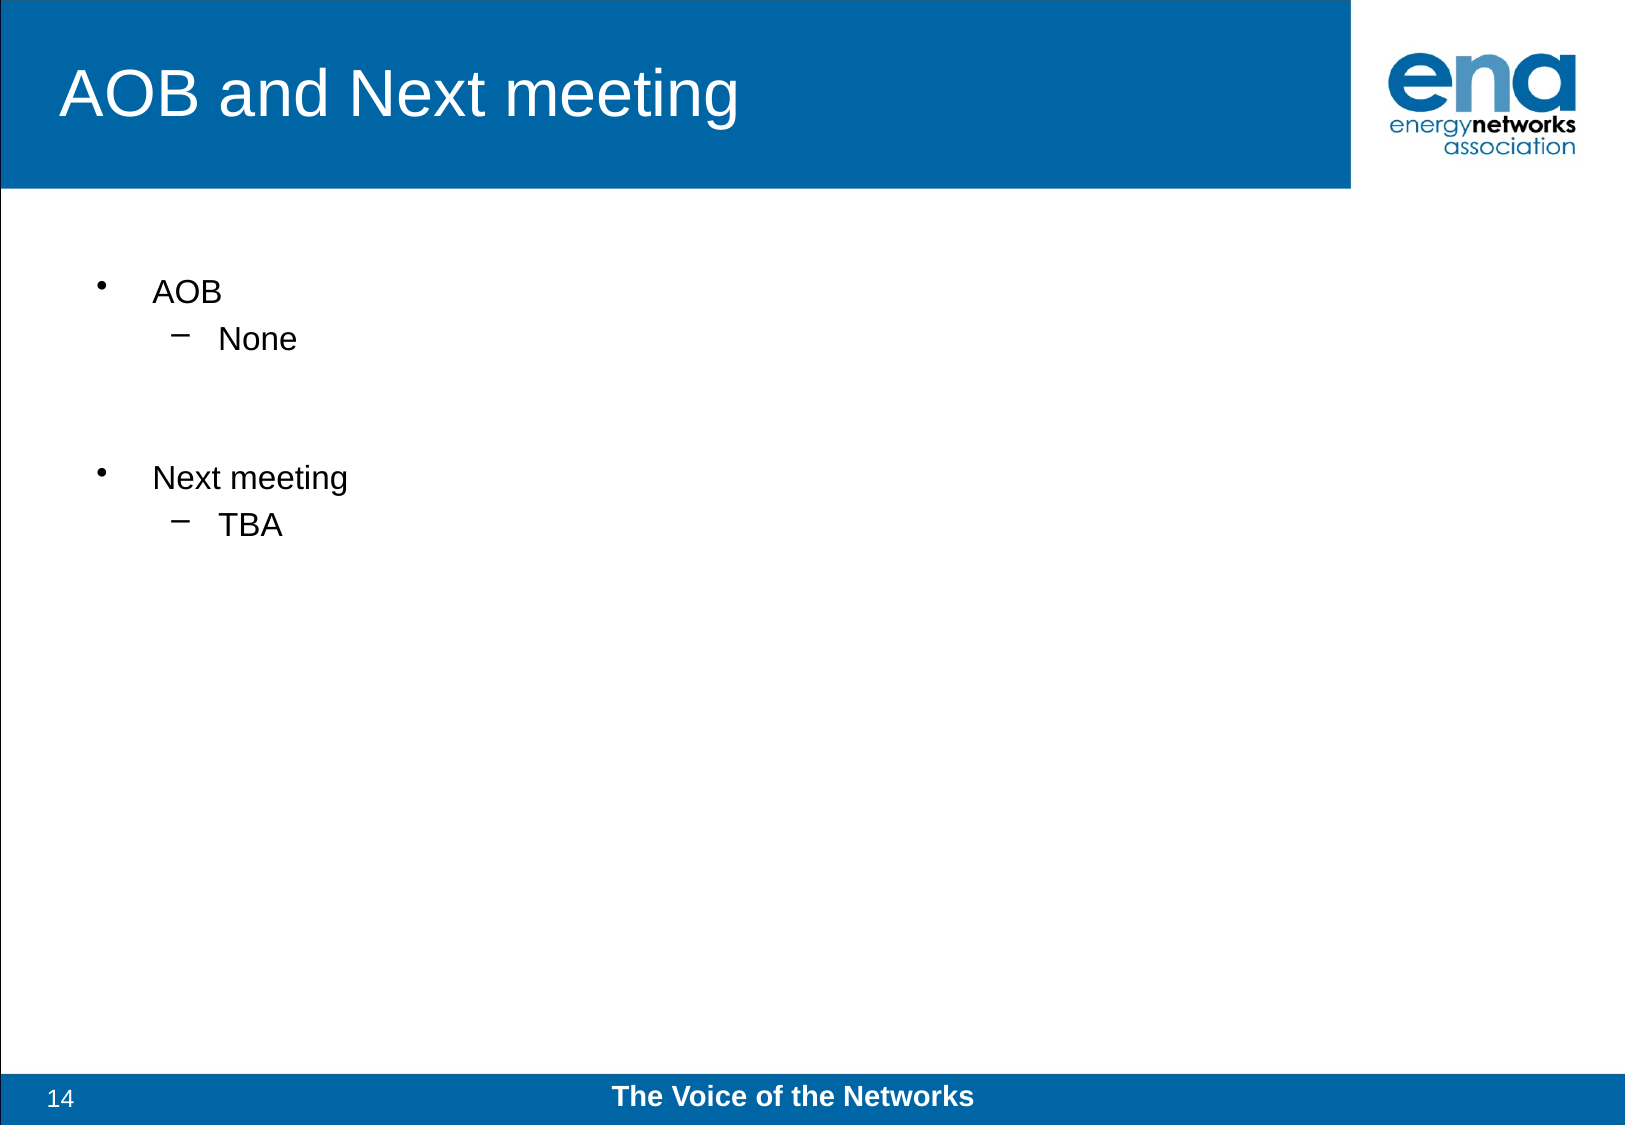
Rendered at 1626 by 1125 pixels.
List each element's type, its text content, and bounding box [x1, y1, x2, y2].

list AOB None Next meeting TBA [80, 262, 1544, 1006]
title AOB and Next meeting [44, 30, 1312, 149]
picture [0, 0, 1625, 1125]
